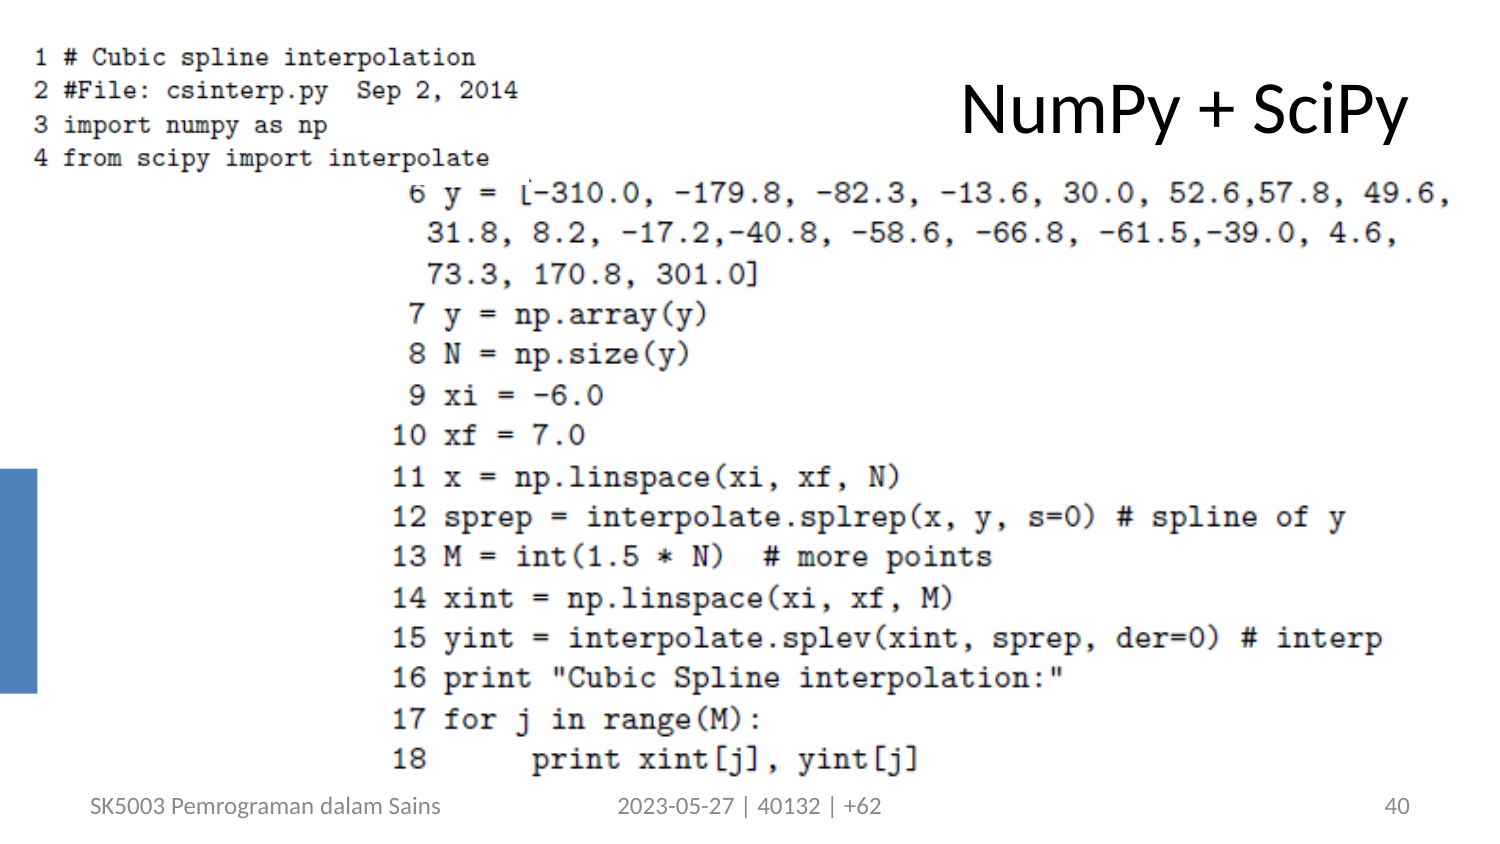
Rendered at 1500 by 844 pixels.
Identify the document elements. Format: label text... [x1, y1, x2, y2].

slide_number SK5003 Pemrograman dalam Sains [75, 782, 463, 827]
title NumPy + SciPy [528, 33, 1426, 170]
slide_number 40 [1074, 797, 1425, 827]
footer 2023-05-27 | 40132 | +62 [512, 797, 988, 827]
picture [24, 34, 1463, 788]
